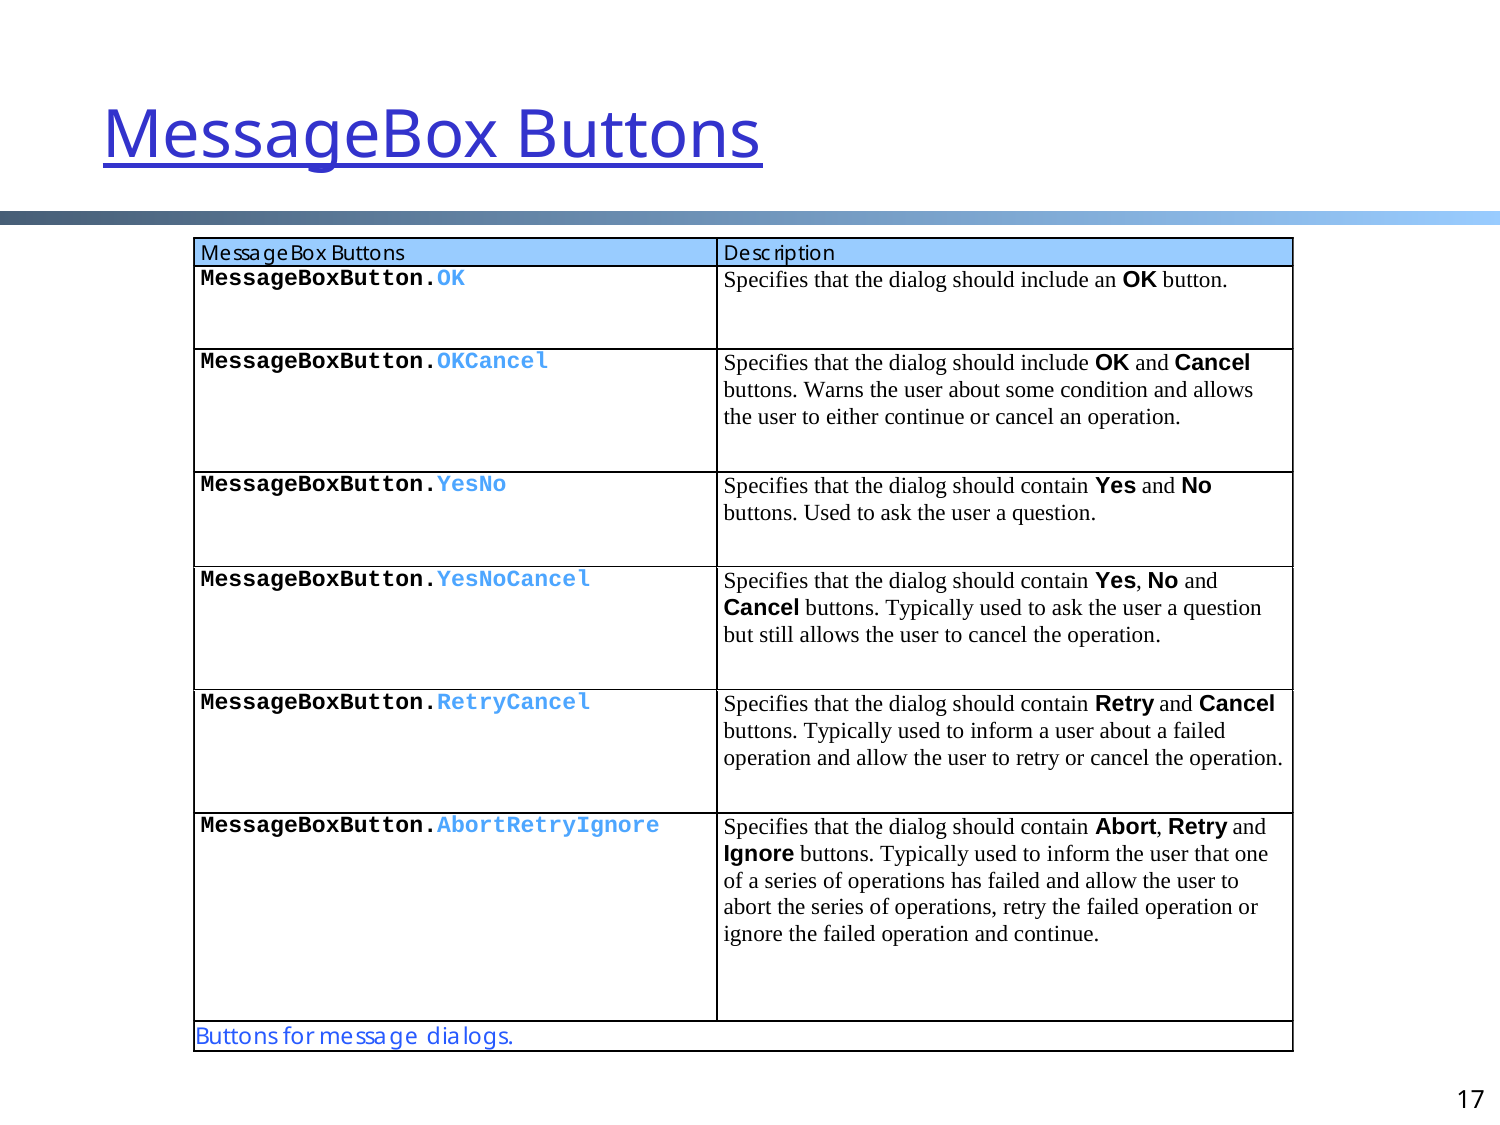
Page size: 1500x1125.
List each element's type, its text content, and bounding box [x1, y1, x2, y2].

slide_number 17 [1150, 1049, 1500, 1125]
title MessageBox Buttons [87, 37, 1363, 225]
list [193, 237, 1294, 1088]
